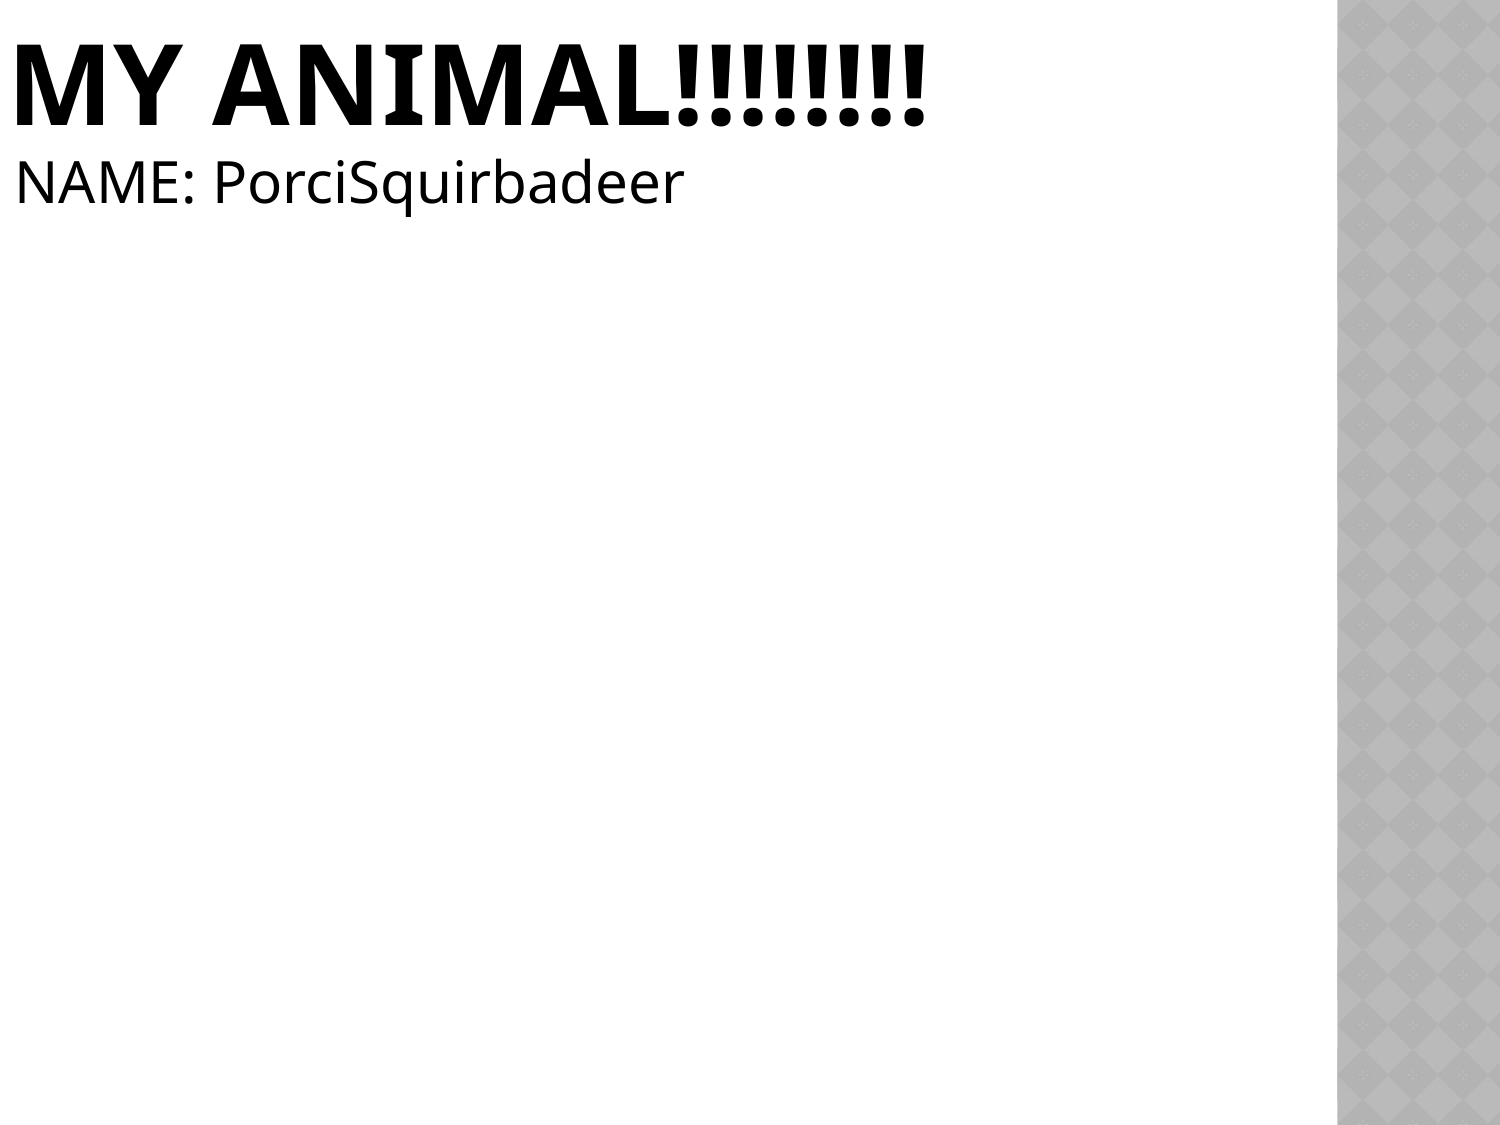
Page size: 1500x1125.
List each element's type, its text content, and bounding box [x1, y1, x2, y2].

title My Animal!!!!!!!! [0, 0, 1313, 148]
list NAME: PorciSquirbadeer [0, 137, 1263, 1059]
